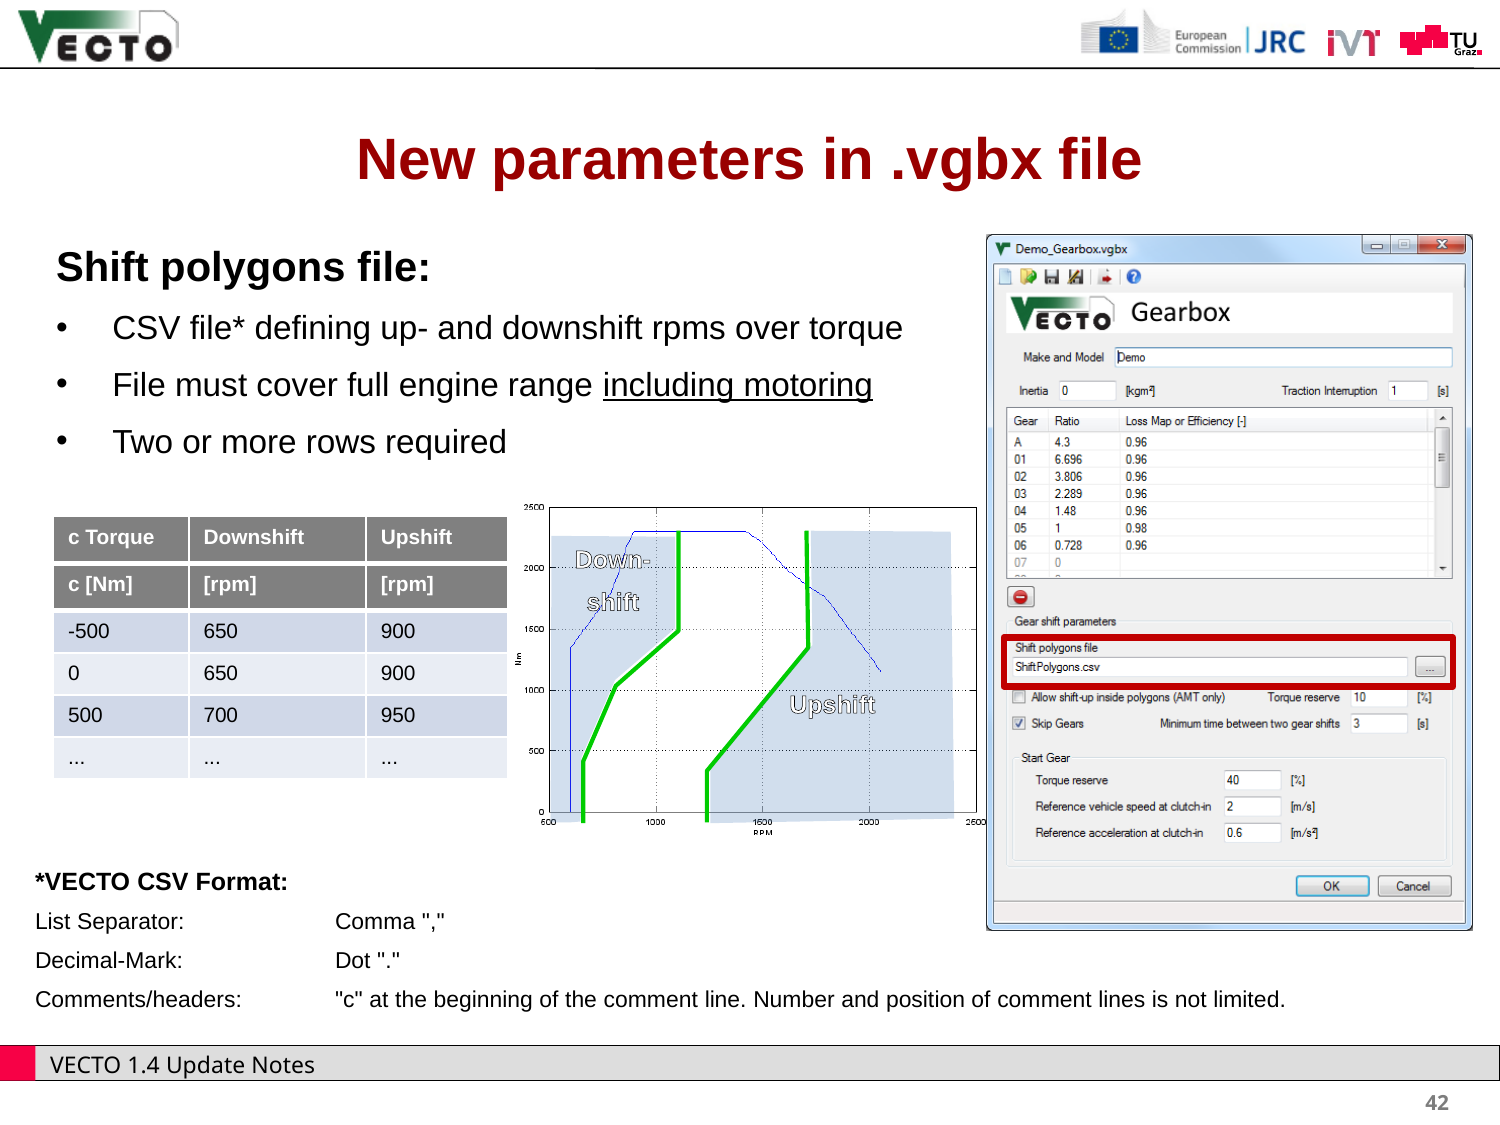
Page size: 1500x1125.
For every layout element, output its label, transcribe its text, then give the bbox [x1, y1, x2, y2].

text_box *VECTO CSV Format: List Separator: Comma "," Decimal-Mark: Dot "." Comments/headers: "c" at the beginning of the comment line. Number and position of comment lines is not limited. [20, 857, 1302, 1020]
table_cell 950 [367, 696, 502, 736]
table_cell ... [190, 738, 365, 778]
table_cell -500 [54, 613, 188, 652]
table_cell [rpm] [367, 566, 502, 608]
table_cell 0 [54, 654, 188, 694]
table_header Downshift [190, 517, 365, 561]
title New parameters in .vgbx file [0, 127, 1500, 185]
table_cell [rpm] [190, 566, 365, 608]
table_header c Torque [54, 517, 188, 561]
picture [17, 9, 179, 65]
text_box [507, 492, 980, 835]
table_cell ... [54, 738, 188, 778]
table_cell 900 [367, 654, 502, 694]
picture [1080, 7, 1306, 54]
table_cell 650 [190, 654, 365, 694]
table_cell 650 [190, 613, 365, 652]
text_box Shift polygons file: CSV file* defining up- and downshift rpms over torque File must cover full engine range including motoring Two or more rows required [41, 232, 975, 524]
table_cell 700 [190, 696, 365, 736]
table_cell 500 [54, 696, 188, 736]
table_cell c [Nm] [54, 566, 188, 608]
picture [985, 234, 1473, 931]
table_header Upshift [367, 517, 502, 561]
table_cell ... [367, 738, 502, 778]
picture [1328, 30, 1380, 56]
table_cell 900 [367, 613, 502, 652]
